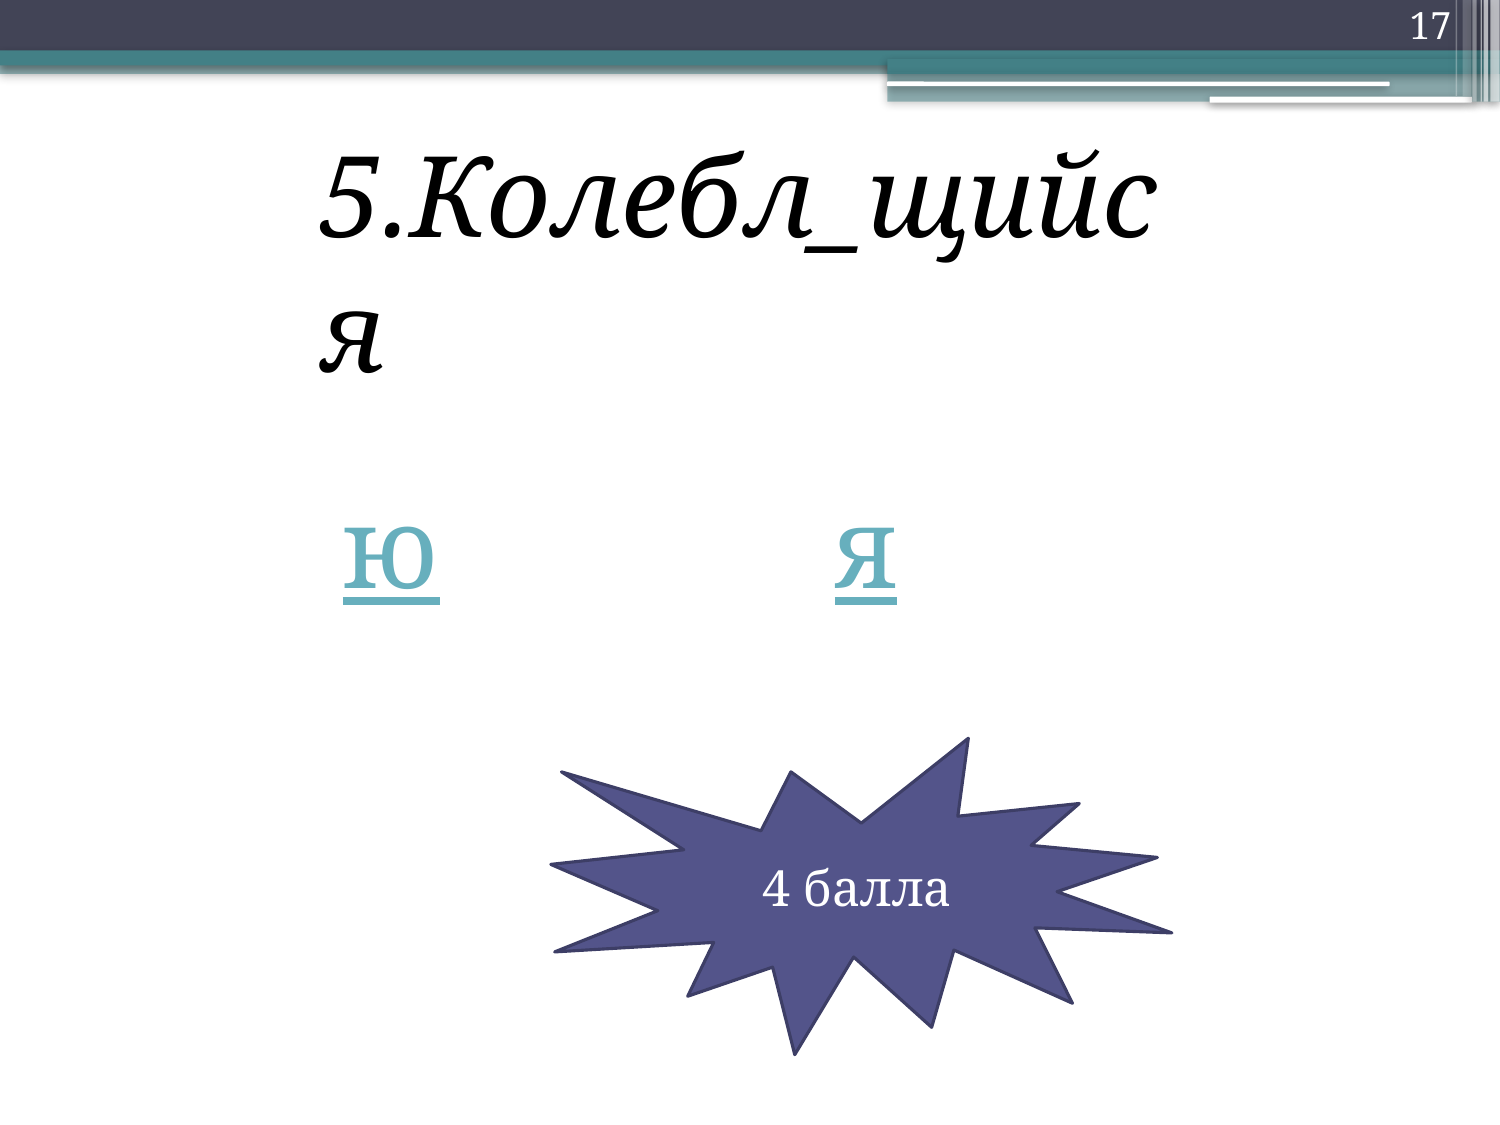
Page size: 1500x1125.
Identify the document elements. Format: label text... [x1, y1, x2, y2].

slide_number 17 [1341, 0, 1466, 61]
text_box ю [328, 468, 469, 637]
text_box 5.Колебл_щийся [304, 117, 1231, 402]
text_box 4 балла [549, 736, 1174, 1057]
text_box я [820, 468, 1090, 637]
